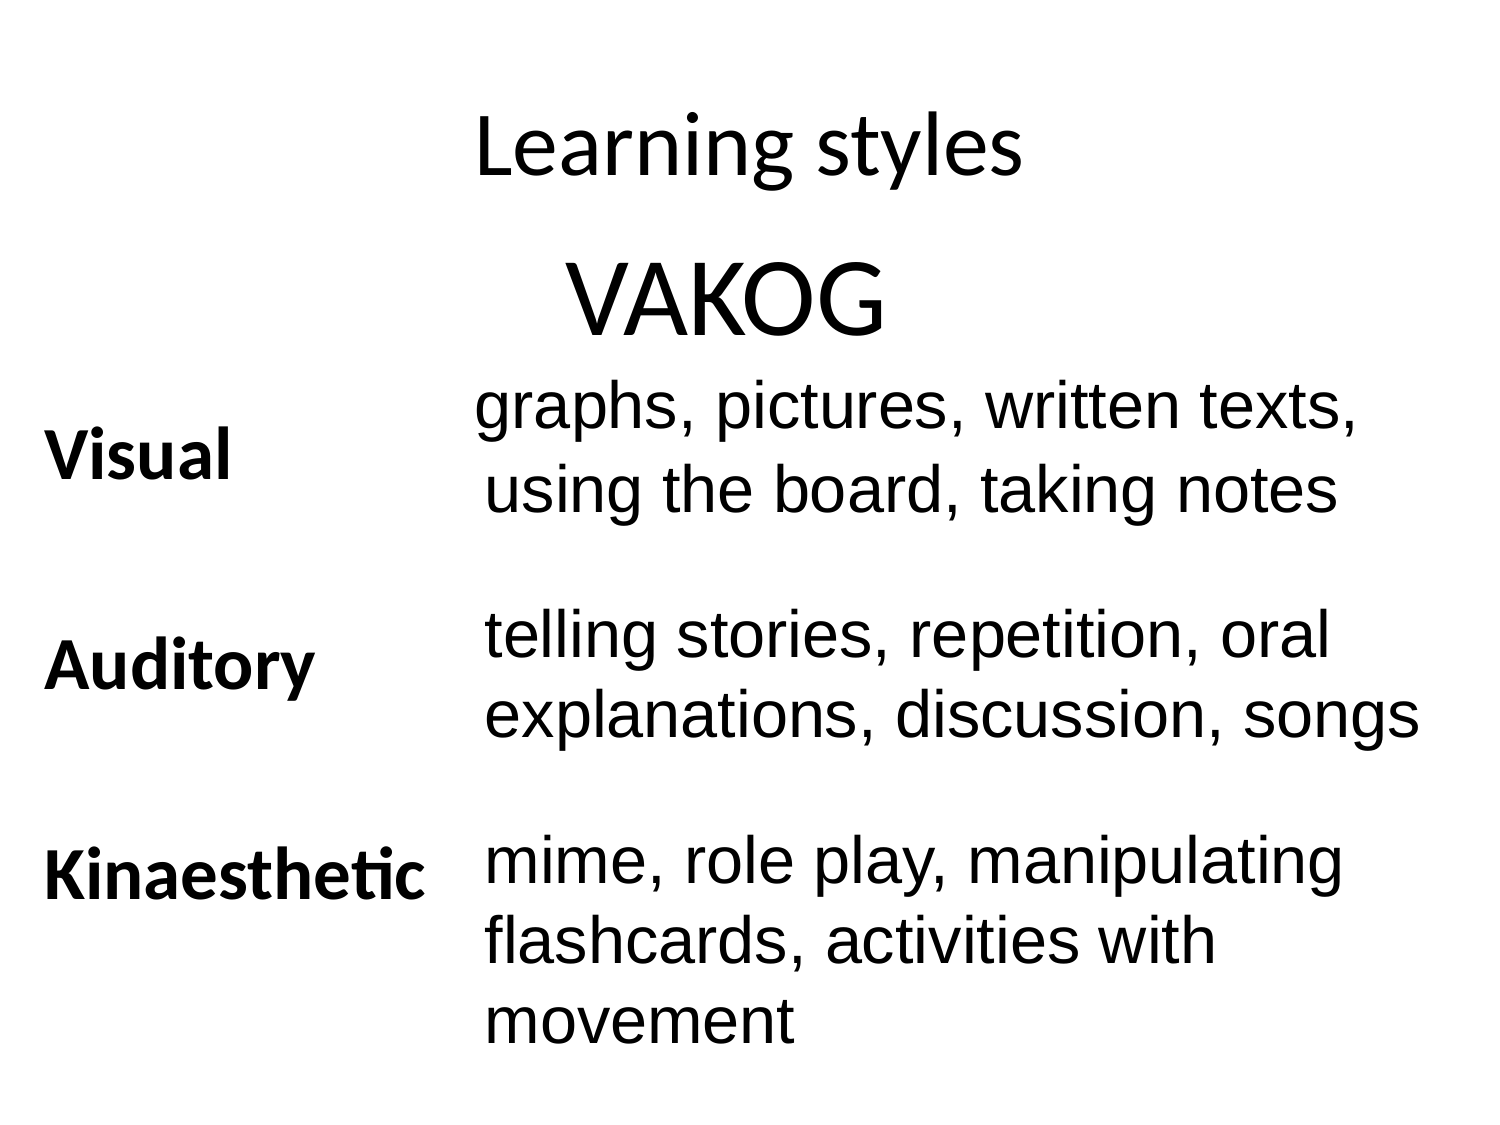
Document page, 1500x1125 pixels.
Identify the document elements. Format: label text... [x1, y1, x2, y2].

text_box graphs, pictures, written texts, using the board, taking notes telling stories, repetition, oral explanations, discussion, songs mime, role play, manipulating flashcards, activities with movement [413, 337, 1459, 1035]
text_box VAKOG [206, 215, 1247, 365]
list Visual Auditory Kinaesthetic [29, 397, 479, 1047]
title Learning styles [75, 45, 1425, 233]
